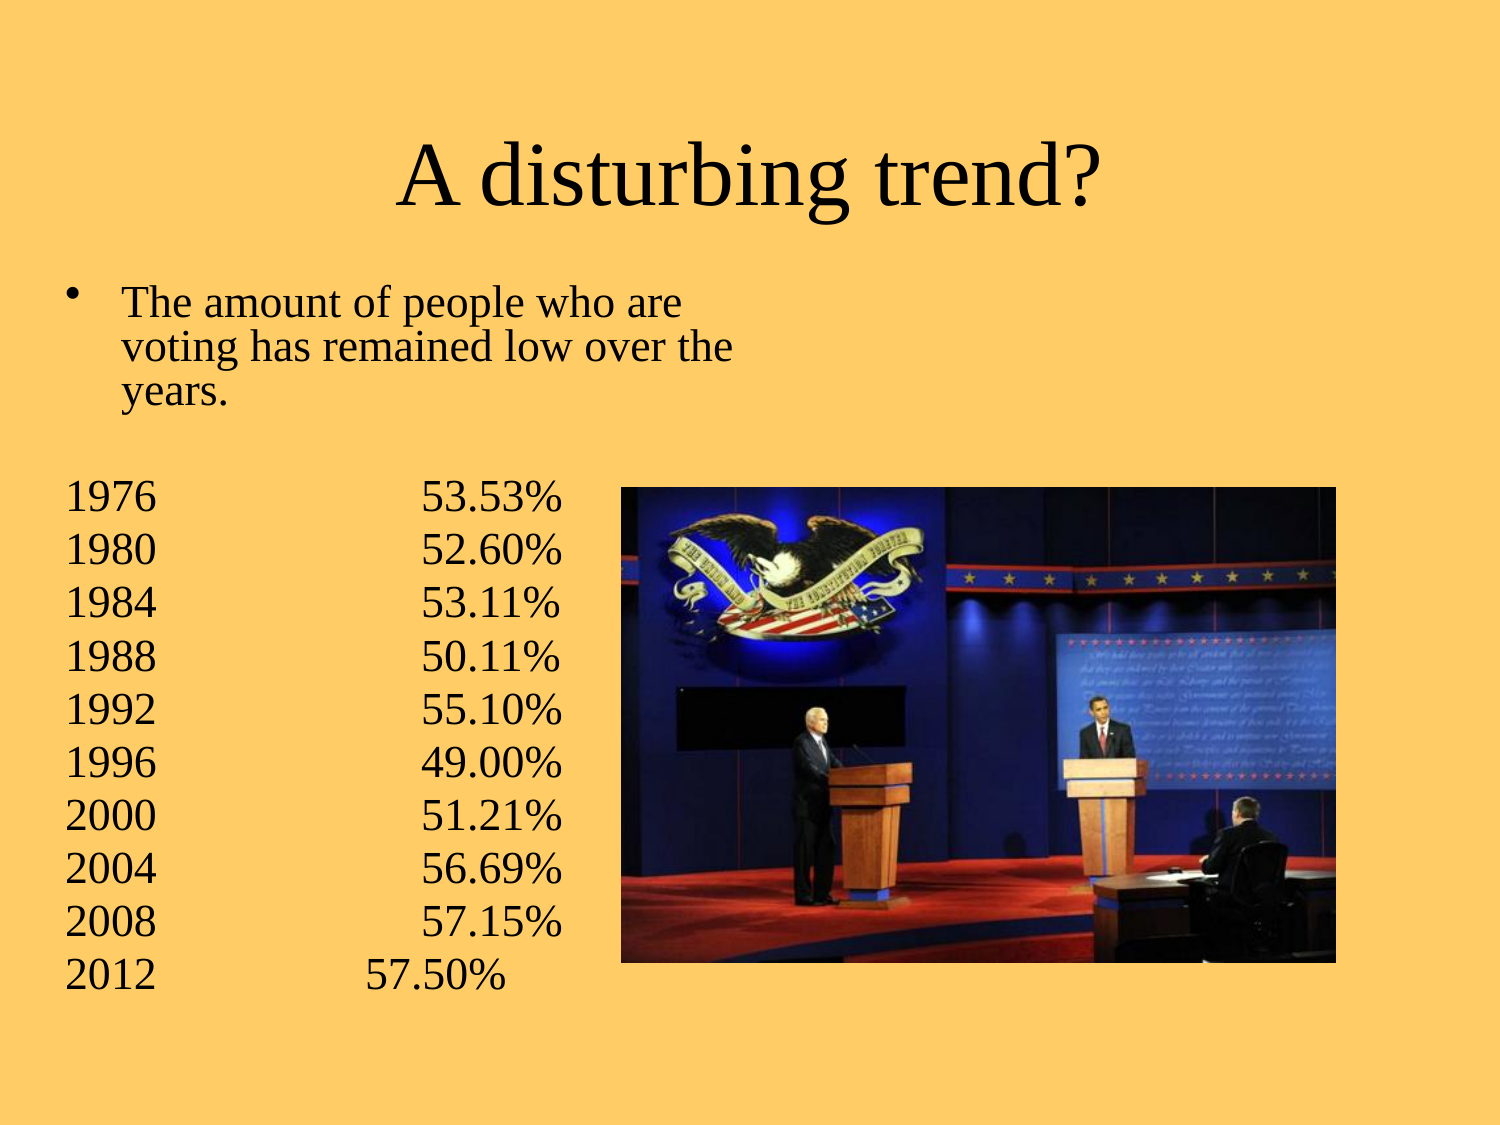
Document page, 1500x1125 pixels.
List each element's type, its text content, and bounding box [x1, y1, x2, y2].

title A disturbing trend? [112, 74, 1388, 263]
list The amount of people who are voting has remained low over the years. 1976 53.53% 1980 52.60% 1984 53.11% 1988 50.11% 1992 55.10% 1996 49.00% 2000 51.21% 2004 56.69% 2008 57.15% 2012 57.50% [49, 274, 801, 1051]
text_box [621, 487, 1336, 963]
